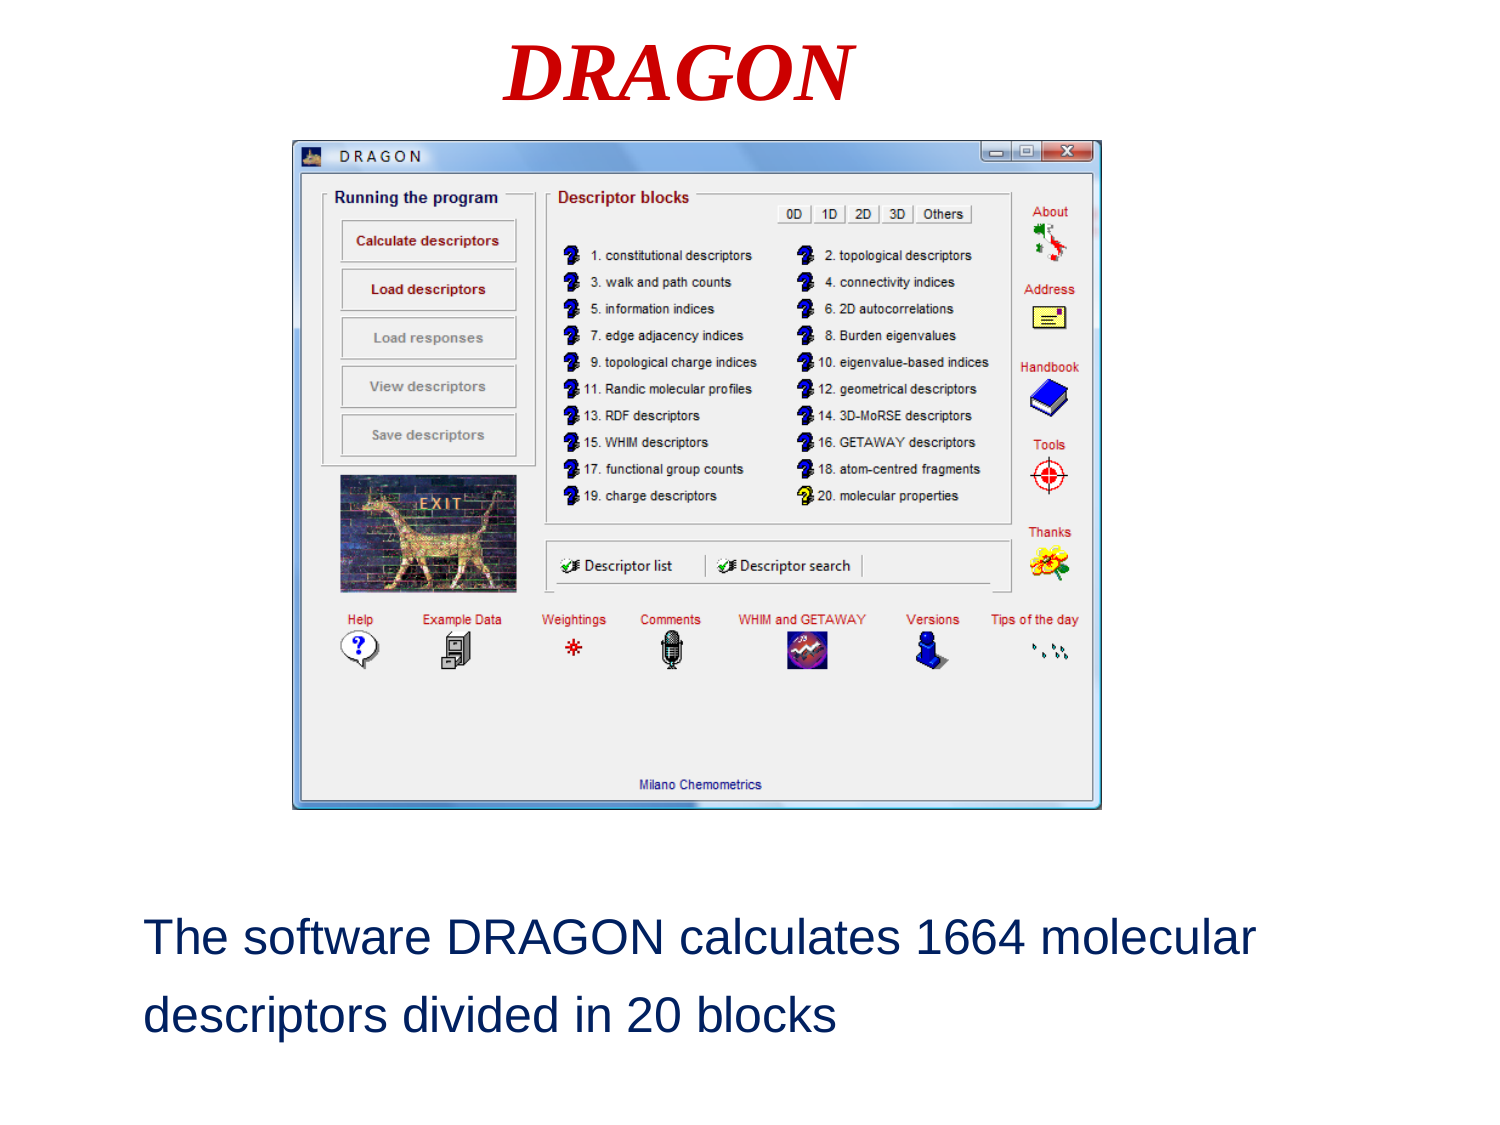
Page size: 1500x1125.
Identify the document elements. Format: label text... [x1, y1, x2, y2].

title DRAGON [409, 23, 948, 112]
text_box The software DRAGON calculates 1664 molecular descriptors divided in 20 blocks [128, 878, 1325, 1050]
picture [292, 140, 1102, 810]
